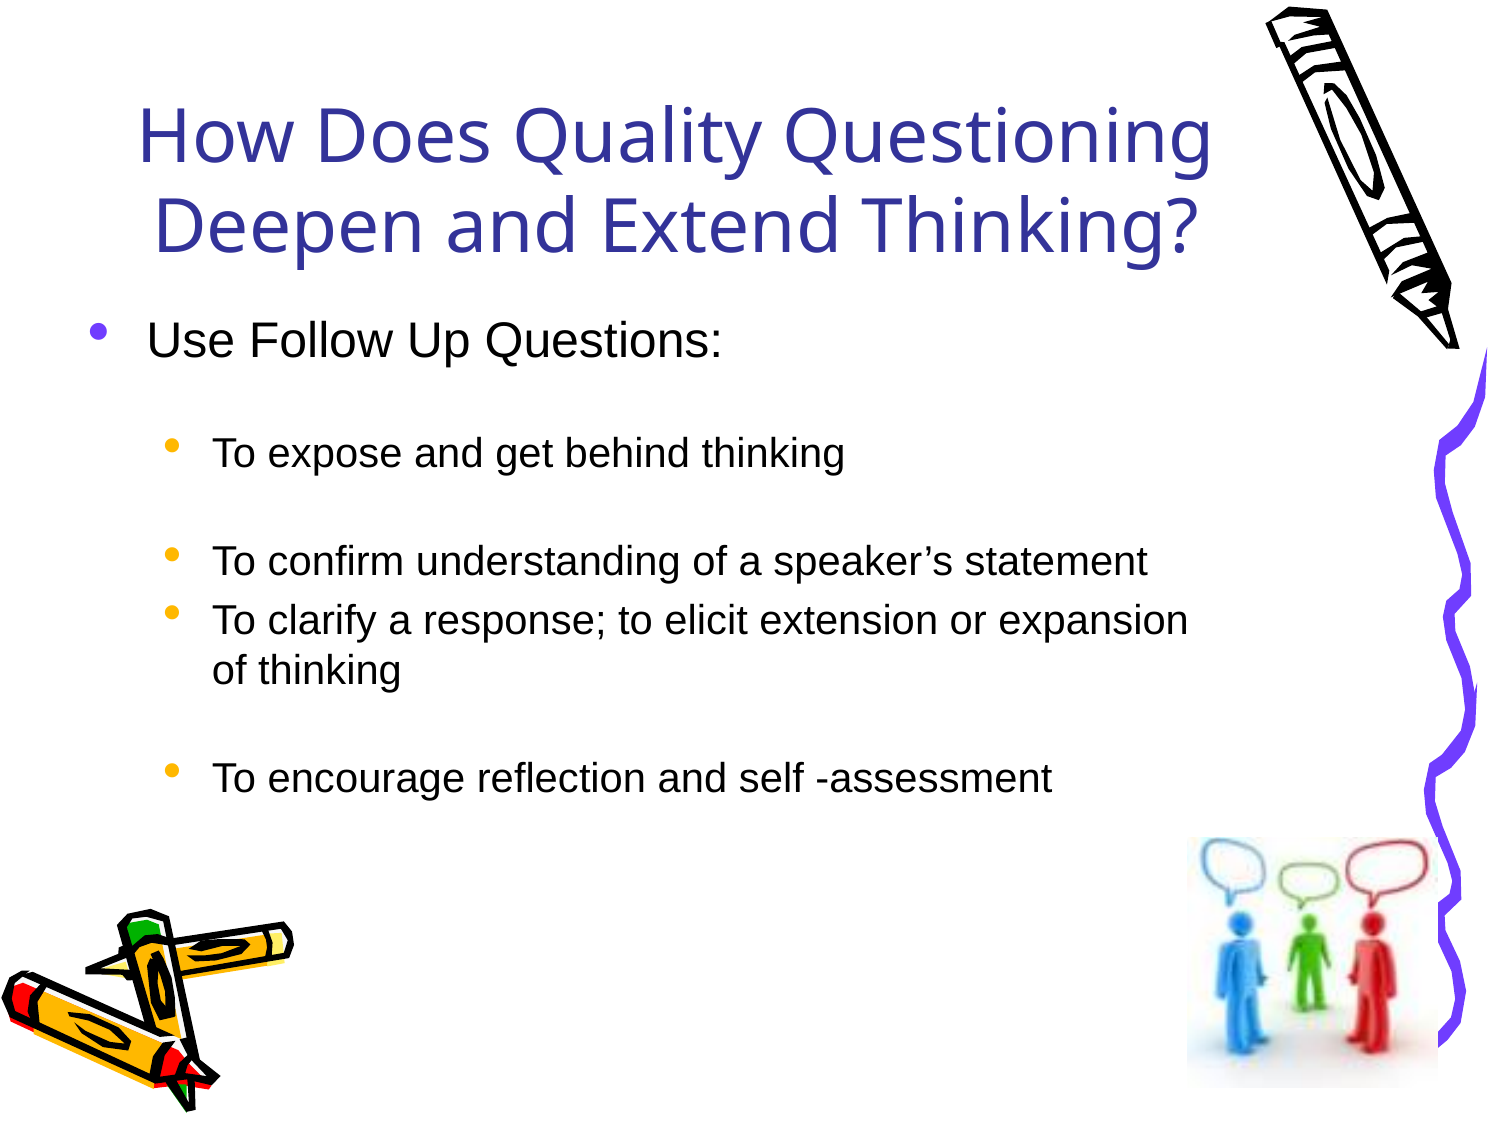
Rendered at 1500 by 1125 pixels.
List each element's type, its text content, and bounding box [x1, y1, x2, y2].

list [1187, 837, 1438, 1088]
title How Does Quality Questioning Deepen and Extend Thinking? [112, 62, 1240, 276]
list Use Follow Up Questions: To expose and get behind thinking To confirm understanding of a speaker’s statement To clarify a response; to elicit extension or expansion of thinking To encourage reflection and self -assessment [74, 299, 1213, 901]
